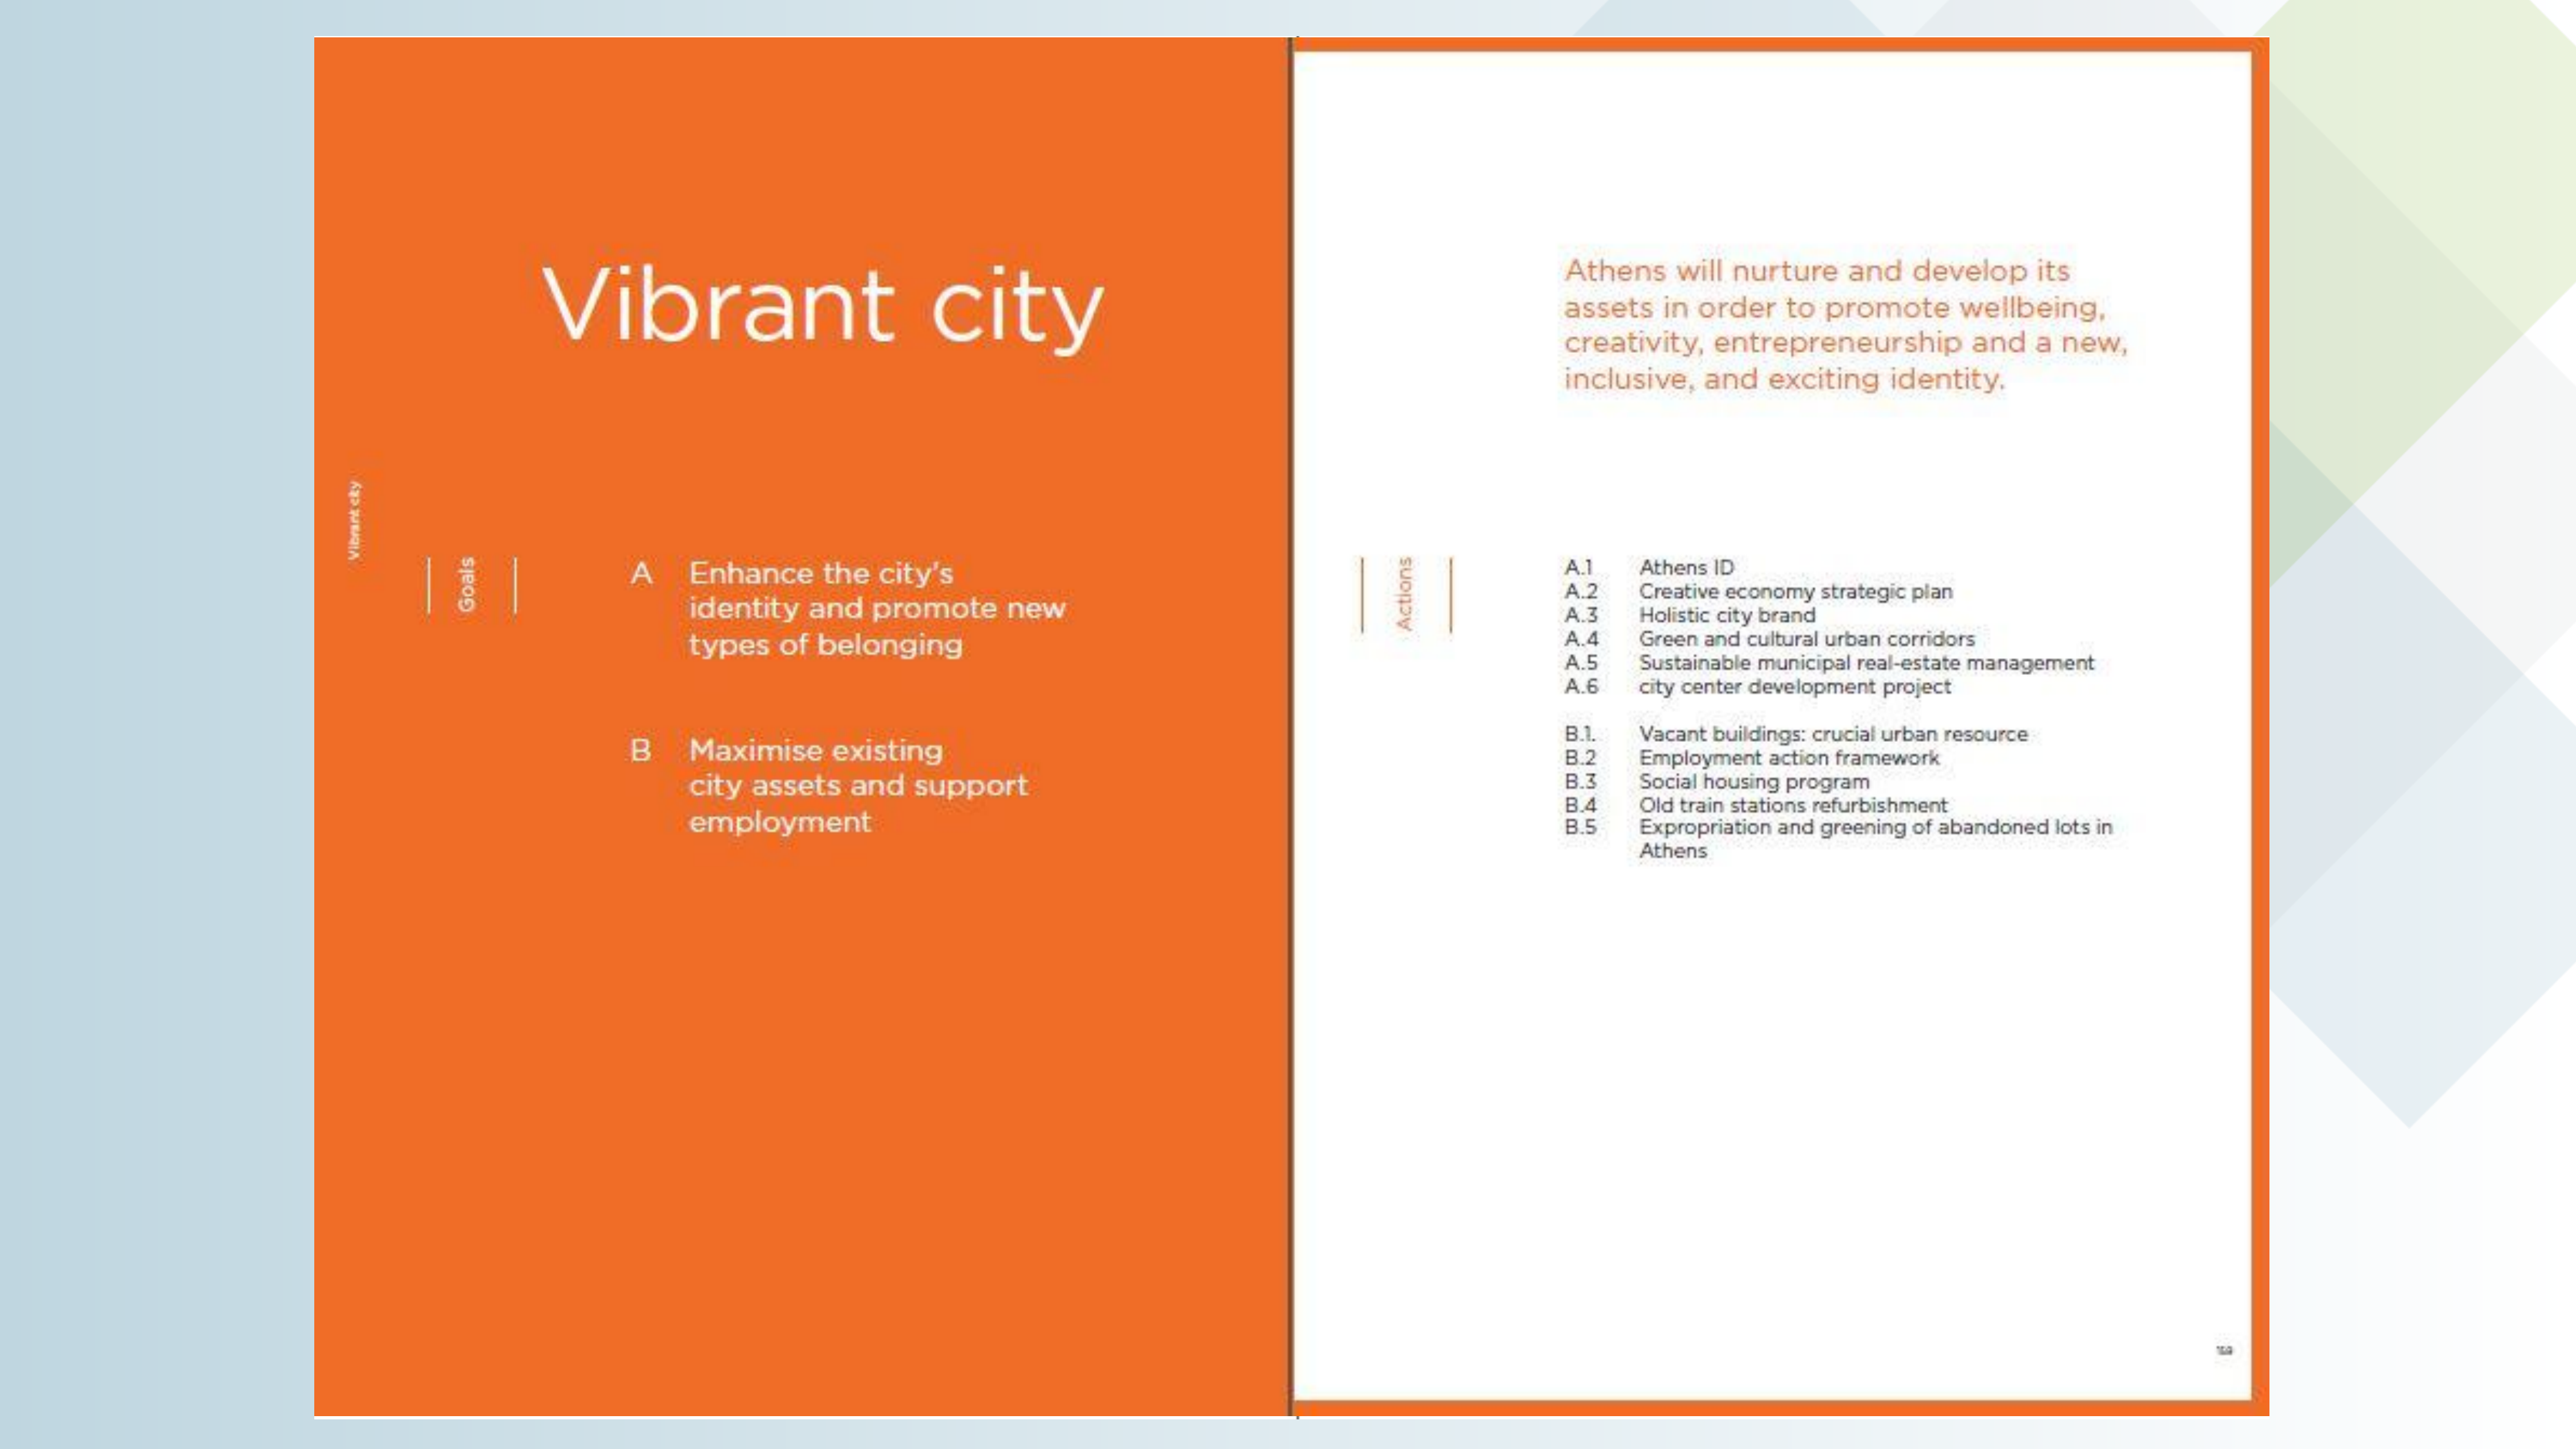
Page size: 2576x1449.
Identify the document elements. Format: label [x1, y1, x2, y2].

picture [314, 36, 2269, 1419]
